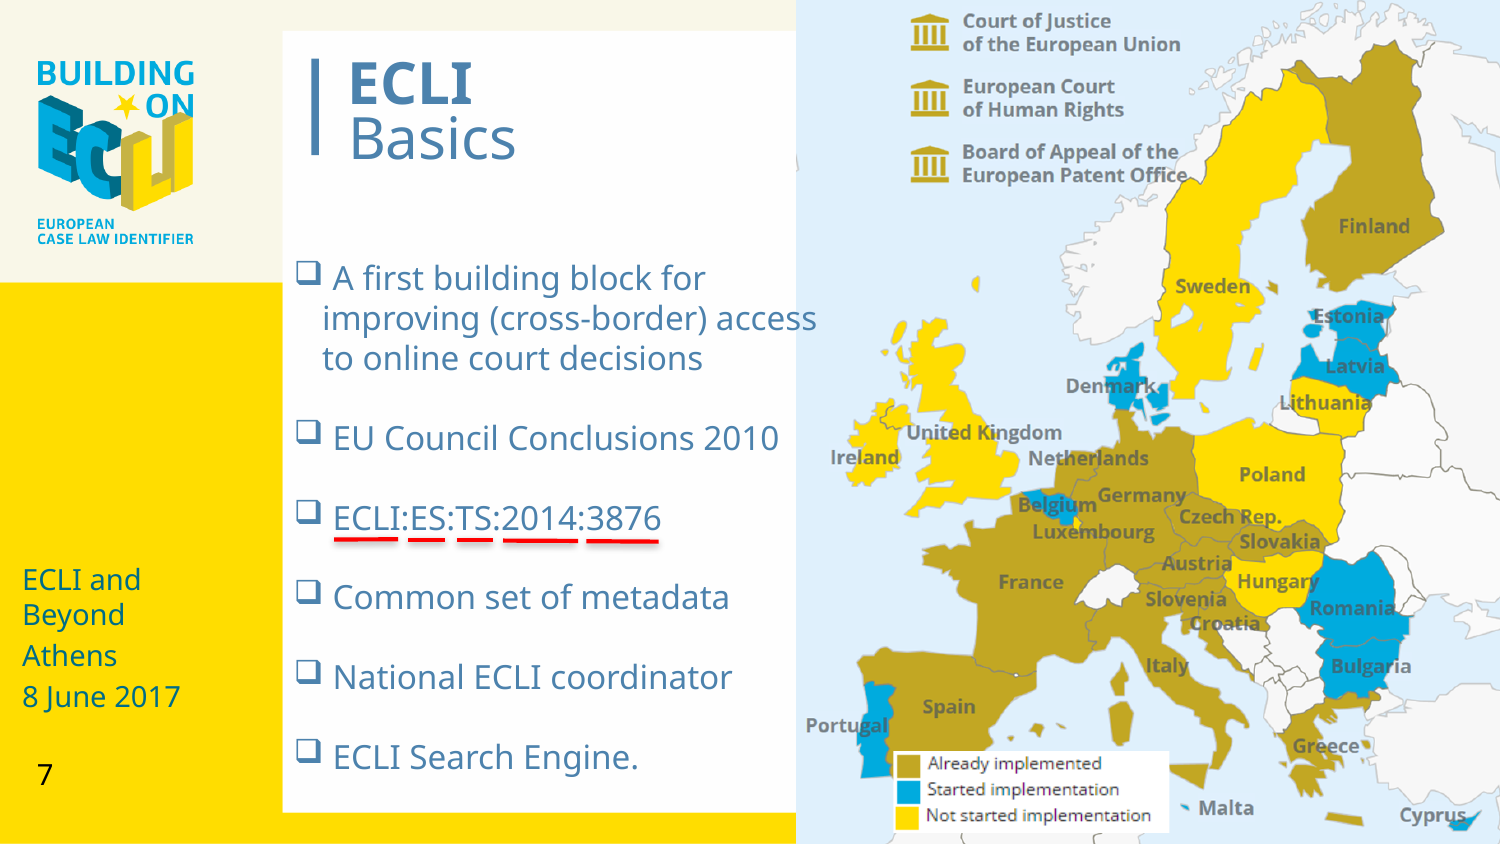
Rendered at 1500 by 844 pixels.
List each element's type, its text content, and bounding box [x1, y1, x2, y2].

text_box A first building block for improving (cross-border) access to online court decisions EU Council Conclusions 2010 ECLI:ES:TS:2014:3876 Common set of metadata National ECLI coordinator ECLI Search Engine. [293, 257, 791, 777]
text_box 7 [22, 748, 132, 807]
picture [0, 0, 1500, 844]
text_box ECLI and Beyond Athens 8 June 2017 [22, 561, 252, 702]
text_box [347, 56, 791, 156]
text_box [311, 58, 319, 156]
